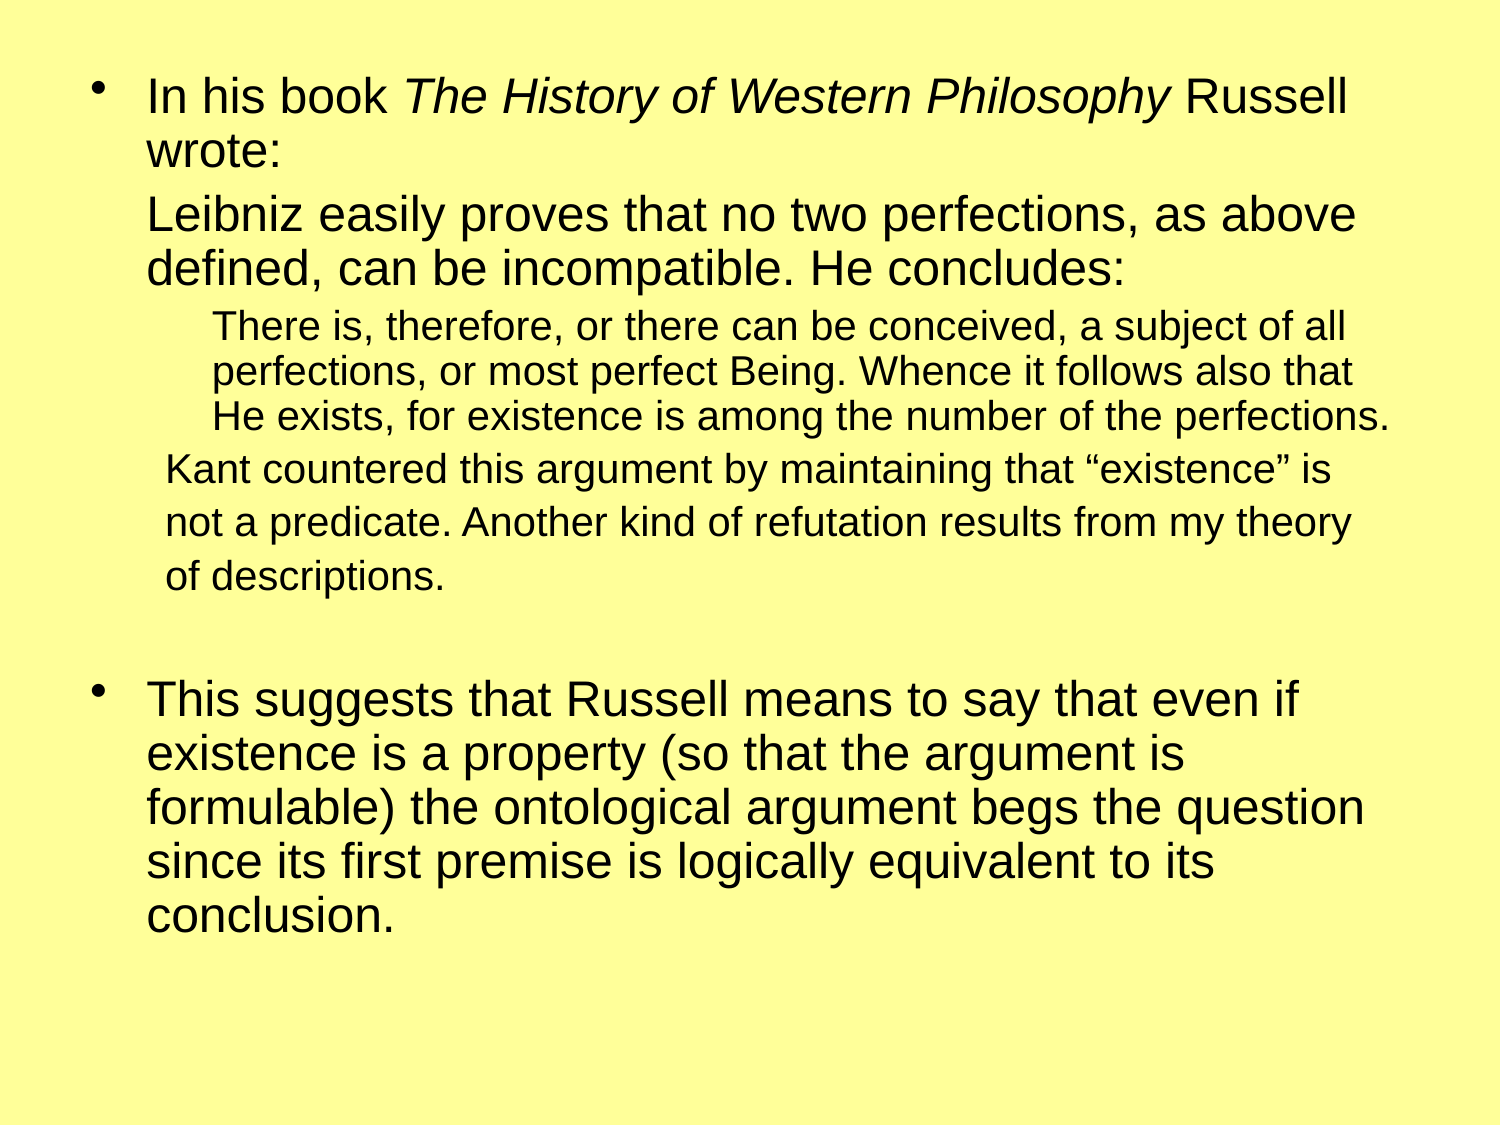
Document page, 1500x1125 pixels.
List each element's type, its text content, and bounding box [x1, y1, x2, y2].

list In his book The History of Western Philosophy Russell wrote: Leibniz easily proves that no two perfections, as above defined, can be incompatible. He concludes: There is, therefore, or there can be conceived, a subject of all perfections, or most perfect Being. Whence it follows also that He exists, for existence is among the number of the perfections. Kant countered this argument by maintaining that “existence” is not a predicate. Another kind of refutation results from my theory of descriptions. This suggests that Russell means to say that even if existence is a property (so that the argument is formulable) the ontological argument begs the question since its first premise is logically equivalent to its conclusion. [75, 62, 1425, 1005]
